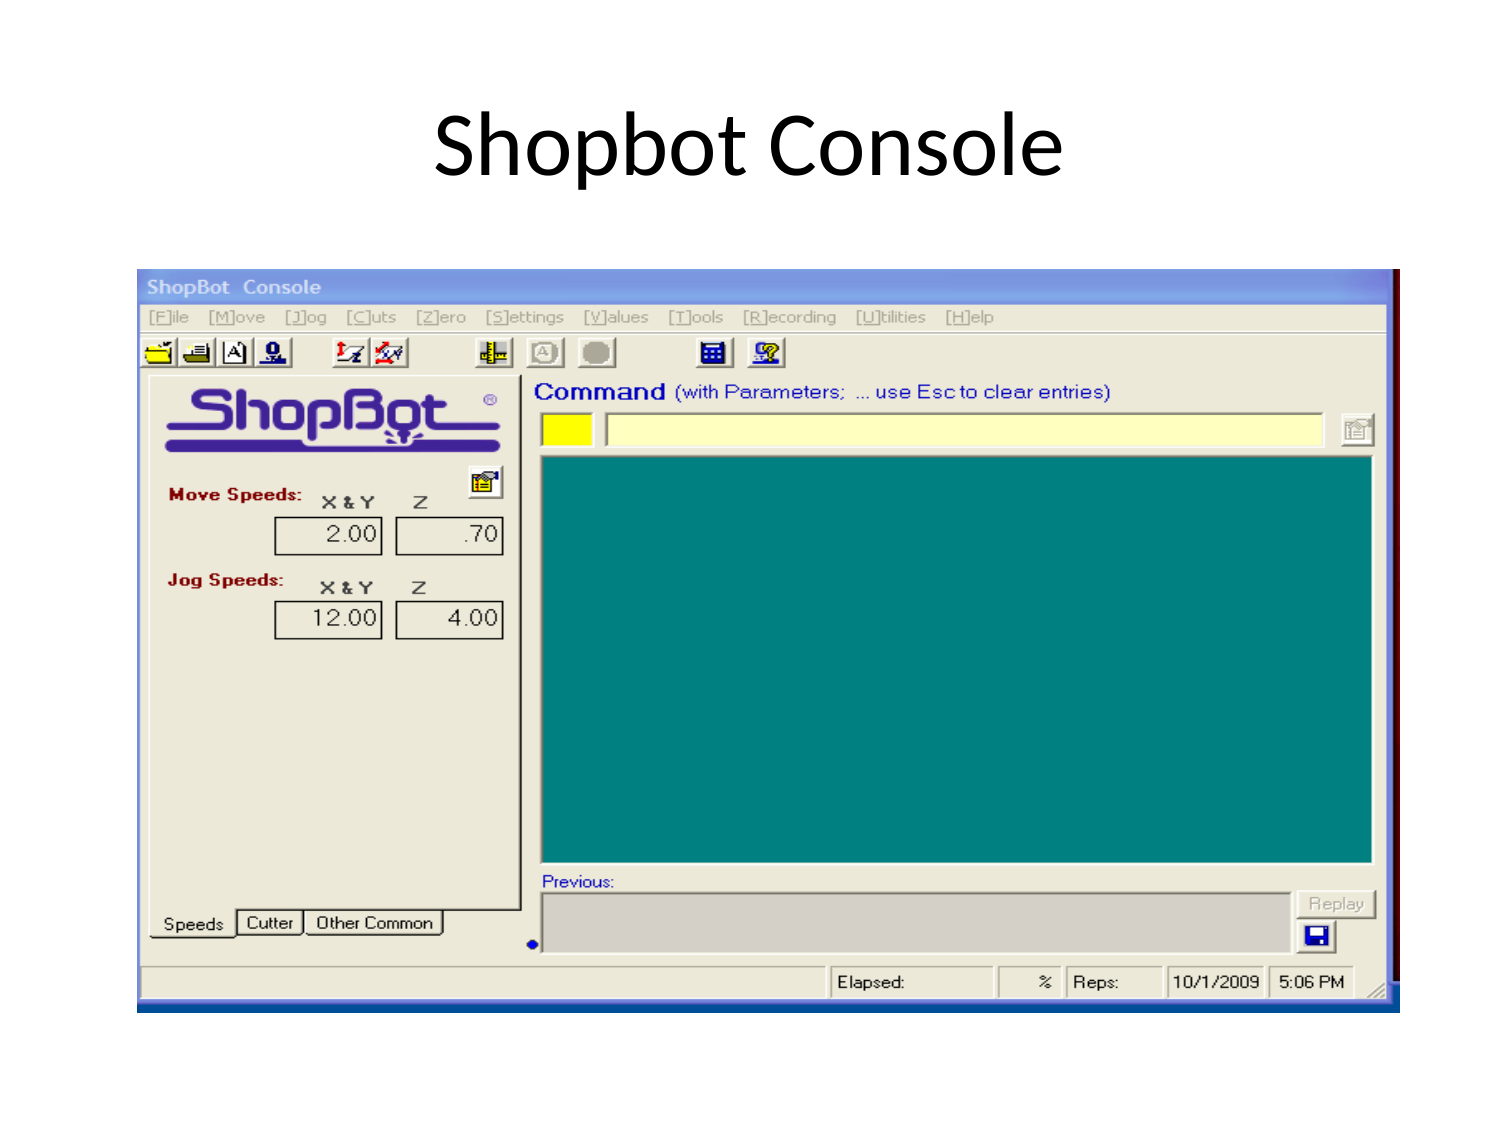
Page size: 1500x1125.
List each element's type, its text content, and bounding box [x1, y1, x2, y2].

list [137, 269, 1401, 1013]
title Shopbot Console [75, 45, 1425, 233]
